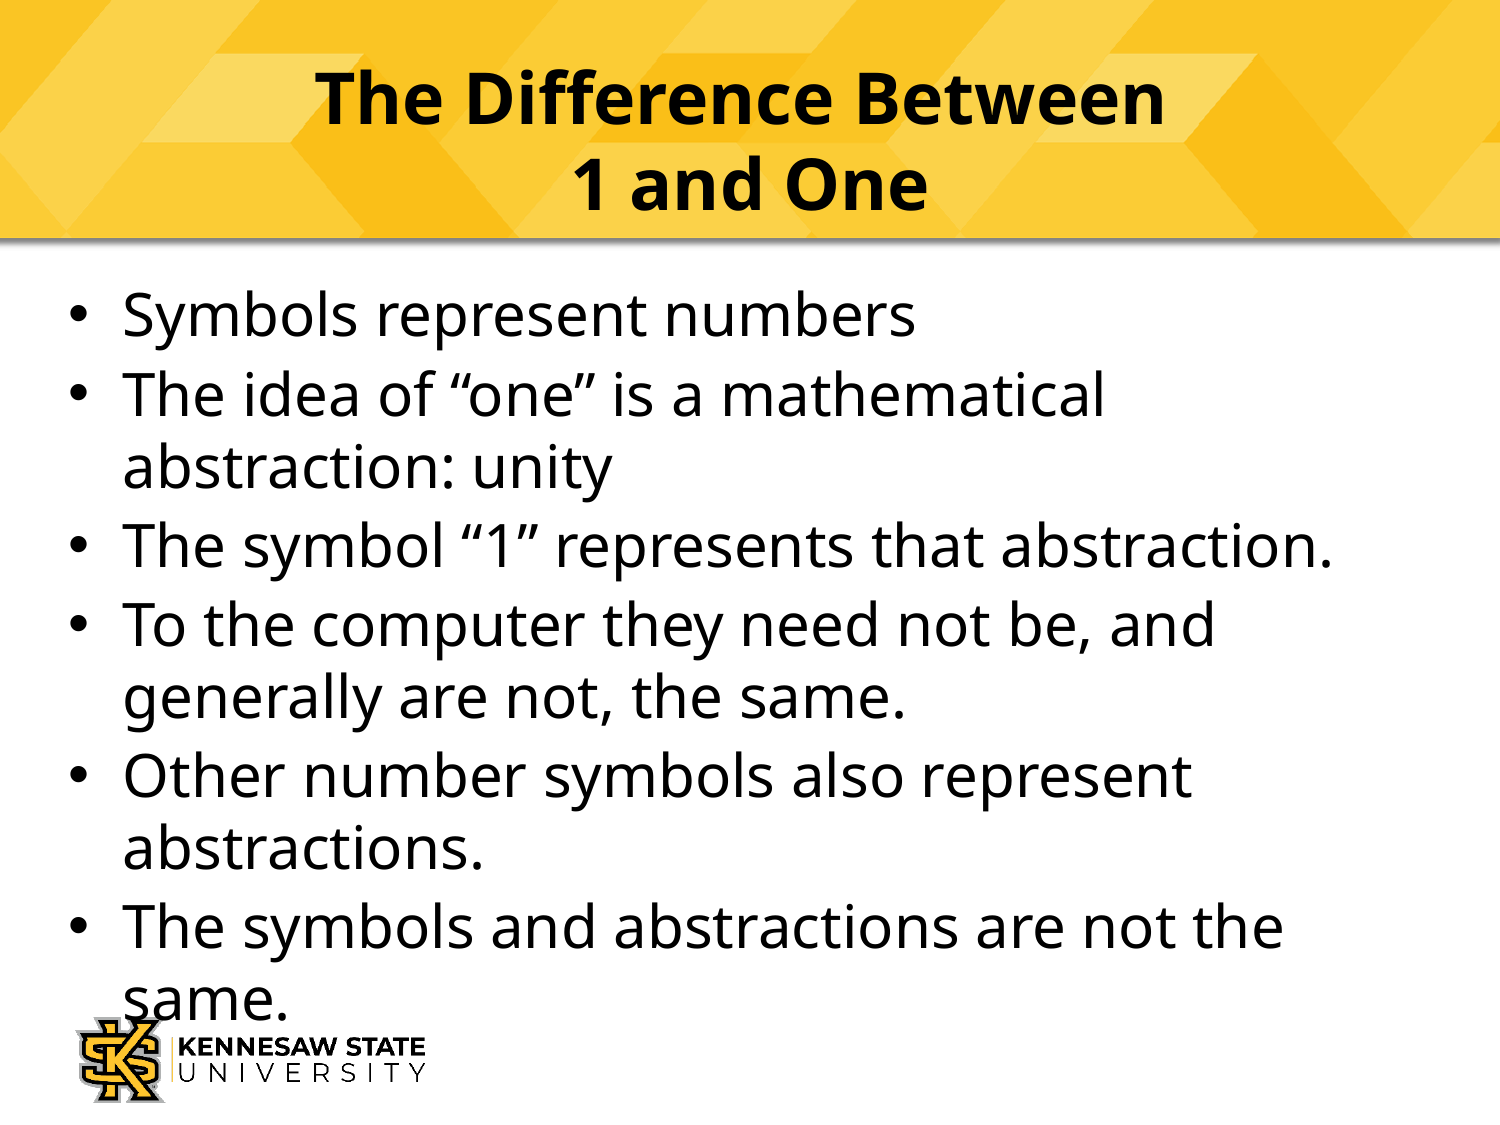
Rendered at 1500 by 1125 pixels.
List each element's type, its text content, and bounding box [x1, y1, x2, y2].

list Symbols represent numbers The idea of “one” is a mathematical abstraction: unity The symbol “1” represents that abstraction. To the computer they need not be, and generally are not, the same. Other number symbols also represent abstractions. The symbols and abstractions are not the same. [53, 269, 1469, 1042]
picture [75, 1042, 425, 1103]
title The Difference Between 1 and One [75, 45, 1425, 233]
picture [0, 0, 1500, 251]
